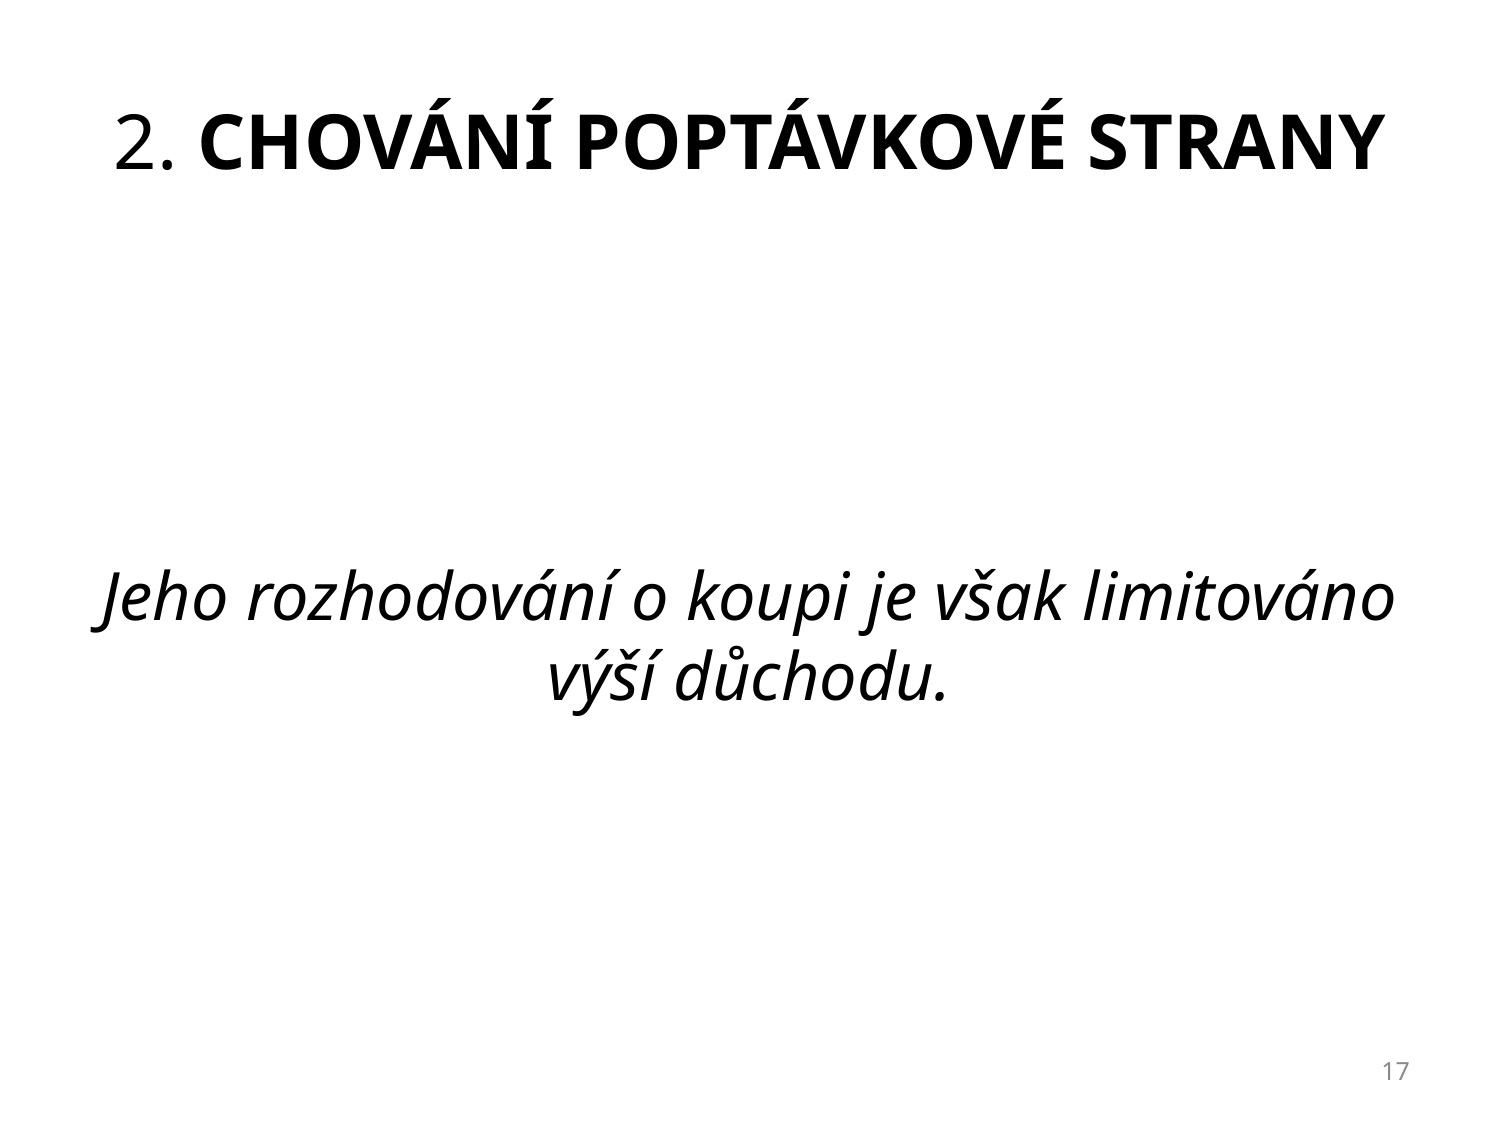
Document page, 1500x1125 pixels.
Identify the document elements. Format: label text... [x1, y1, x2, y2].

slide_number 17 [1074, 1042, 1425, 1103]
title 2. chování poptávkové strany [75, 45, 1425, 233]
list Jeho rozhodování o koupi je však limitováno výší důchodu. [75, 262, 1425, 1005]
